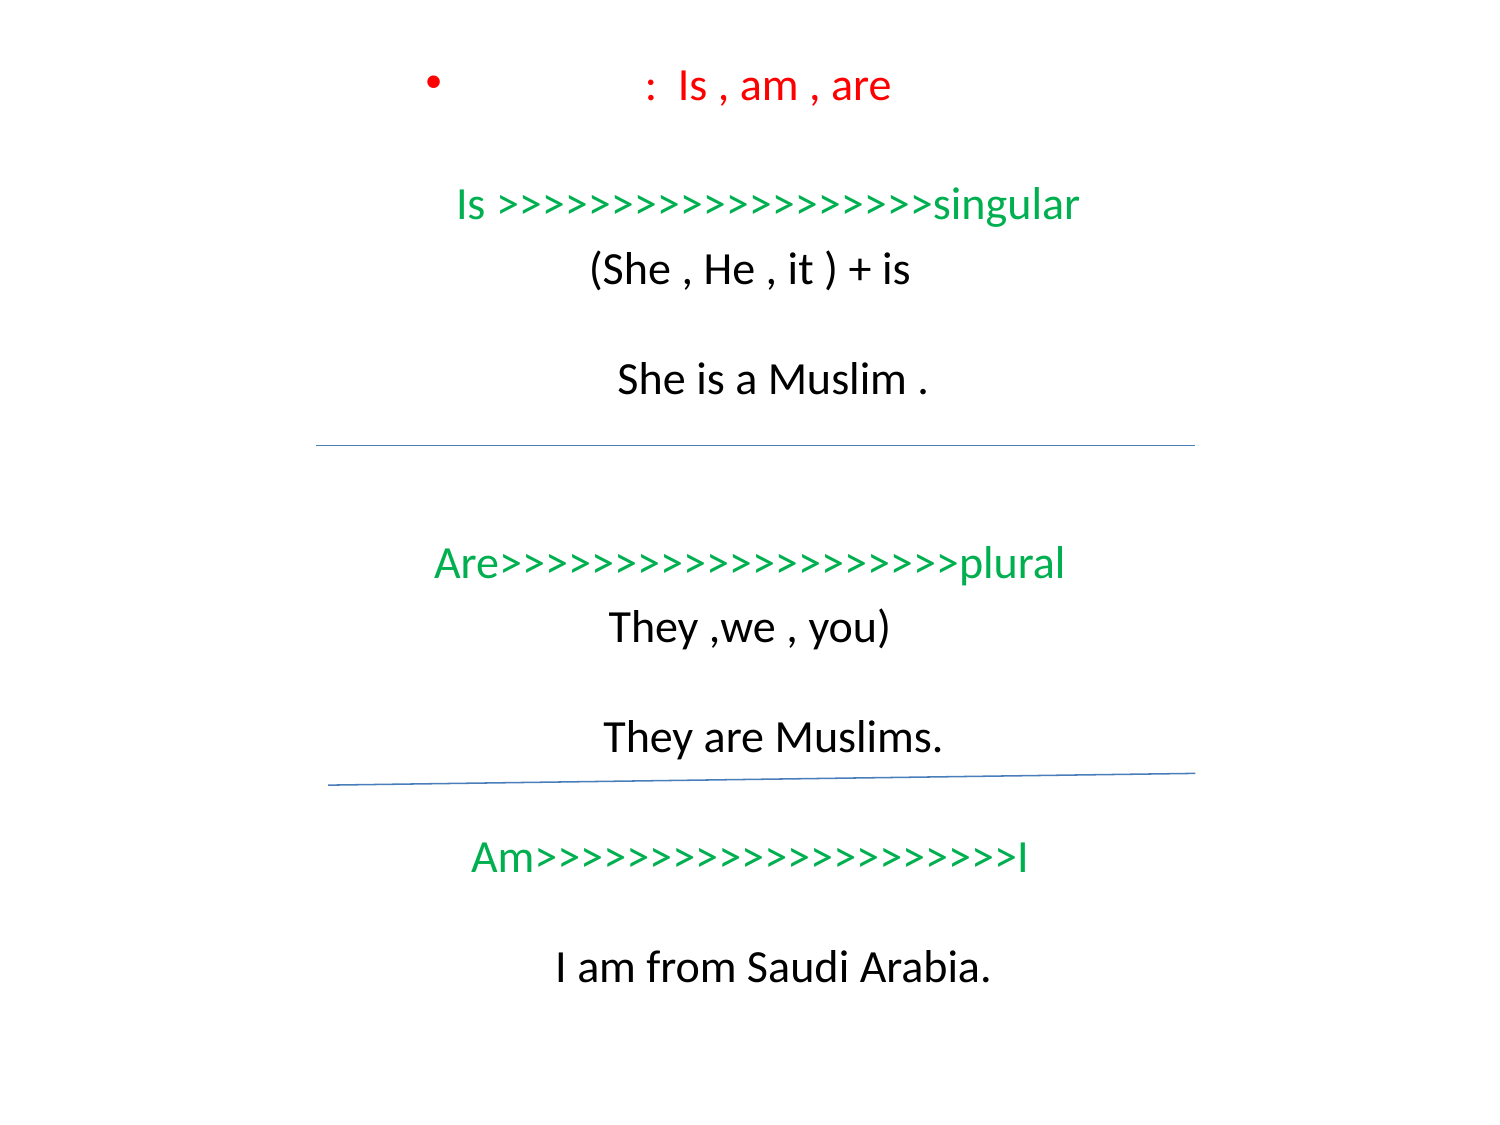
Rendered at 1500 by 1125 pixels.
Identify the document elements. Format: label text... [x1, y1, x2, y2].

list : Is , am , are Is >>>>>>>>>>>>>>>>>>>singular (She , He , it ) + is She is a Muslim . Are>>>>>>>>>>>>>>>>>>>>plural They ,we , you) They are Muslims. Am>>>>>>>>>>>>>>>>>>>>>I I am from Saudi Arabia. [75, 46, 1425, 1005]
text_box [327, 773, 1196, 786]
